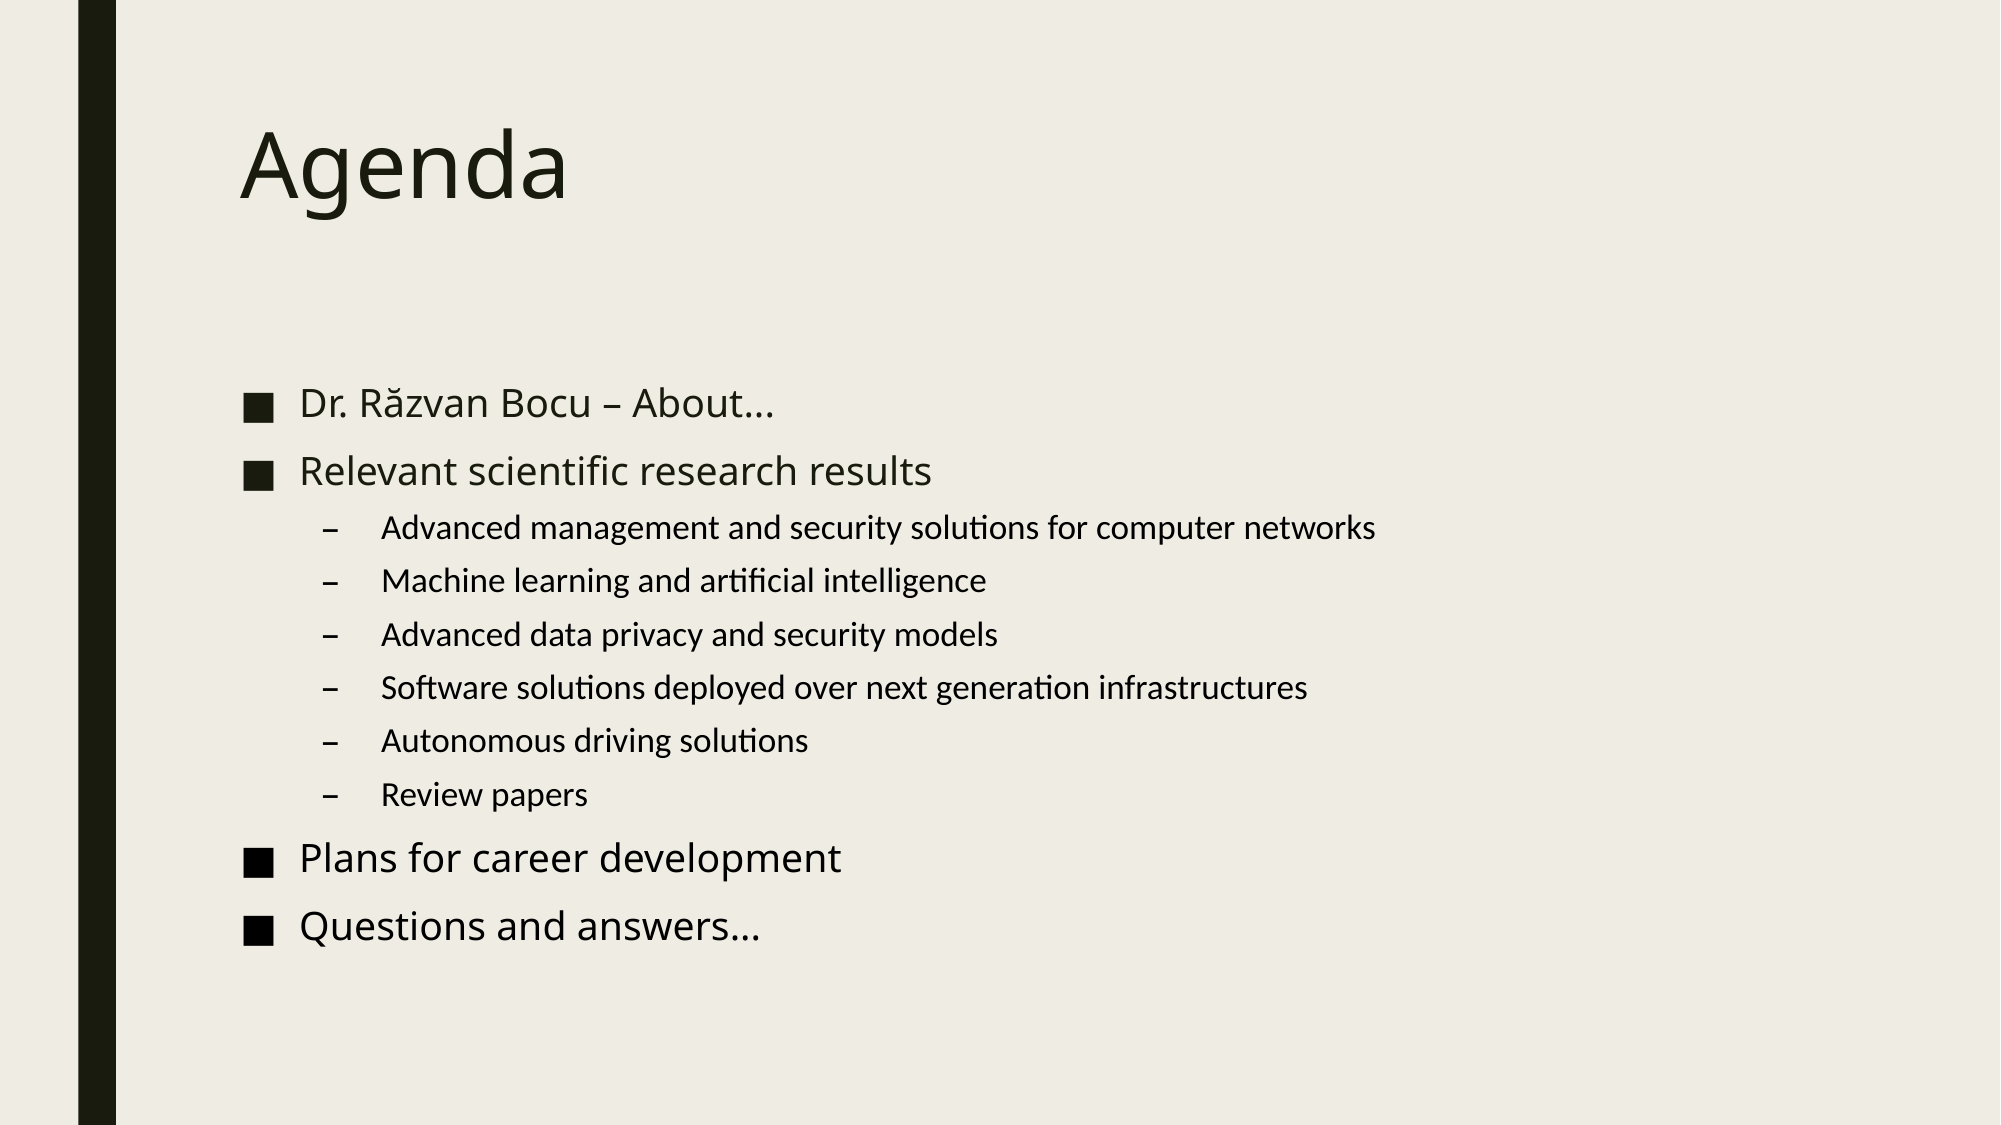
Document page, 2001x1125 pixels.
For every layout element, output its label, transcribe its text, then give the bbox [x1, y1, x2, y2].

list Dr. Răzvan Bocu – About... Relevant scientific research results Advanced management and security solutions for computer networks Machine learning and artificial intelligence Advanced data privacy and security models Software solutions deployed over next generation infrastructures Autonomous driving solutions Review papers Plans for career development Questions and answers... [225, 375, 1800, 963]
title Agenda [225, 112, 1800, 357]
